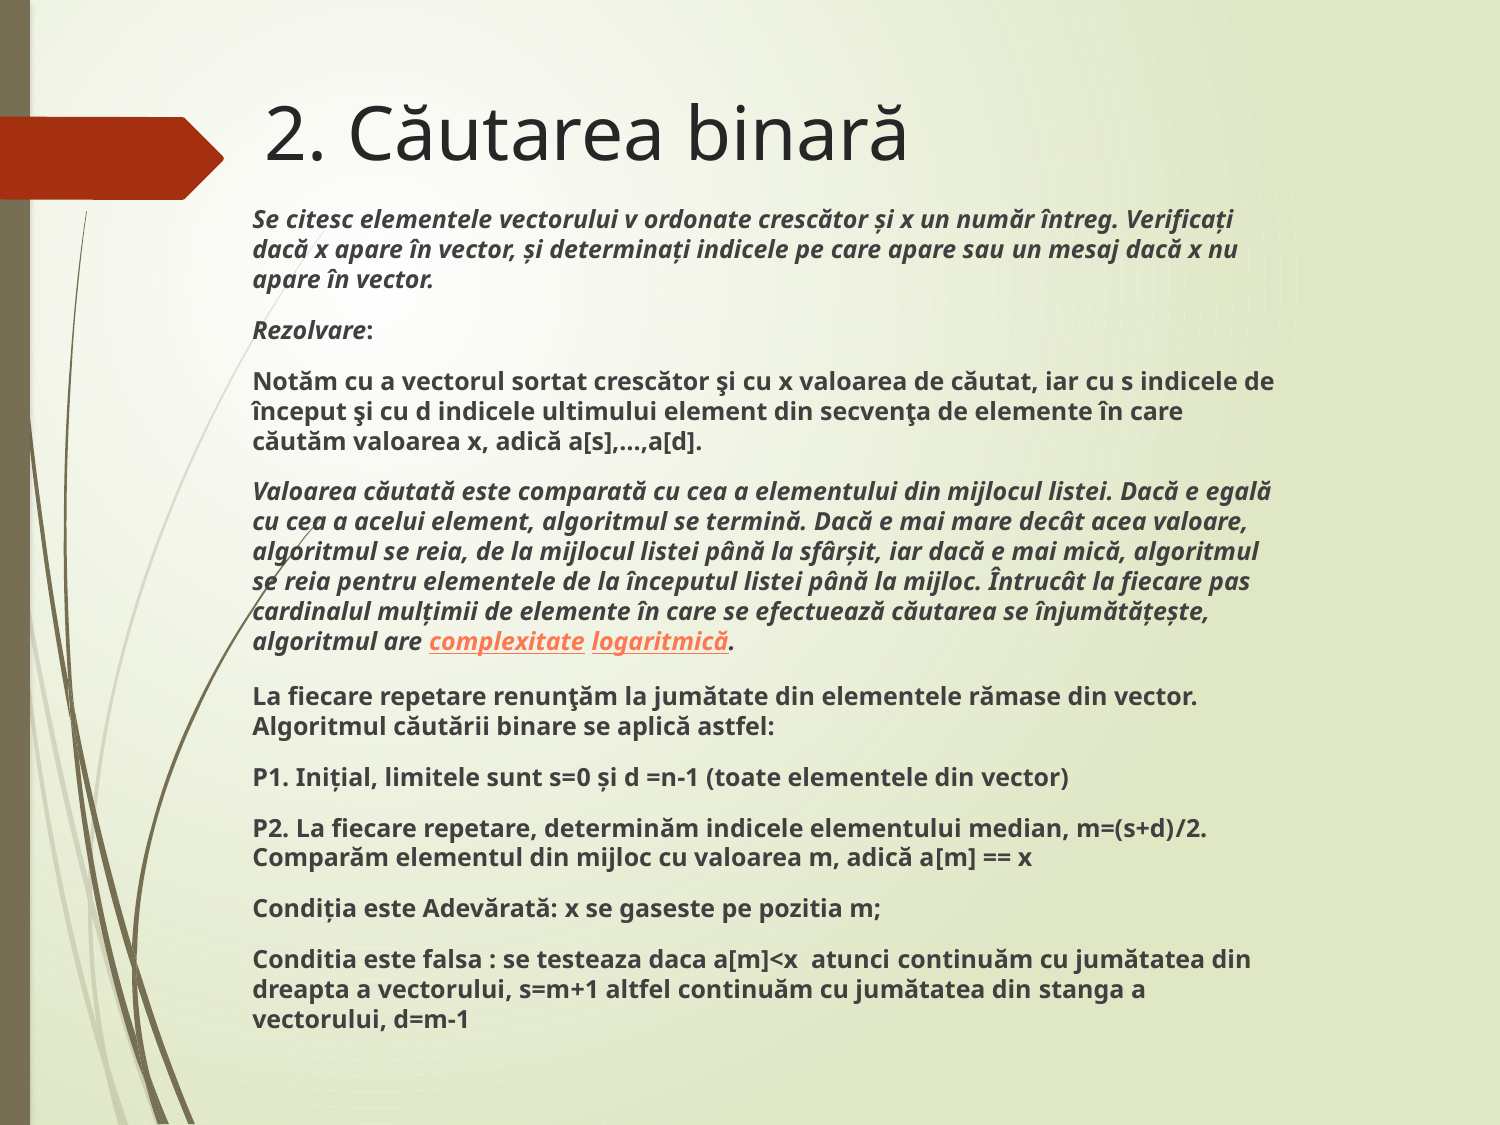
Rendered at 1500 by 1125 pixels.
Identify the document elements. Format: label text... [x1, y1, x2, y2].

title 2. Căutarea binară [249, 78, 1500, 266]
list Se citesc elementele vectorului v ordonate crescător şi x un număr întreg. Verificaţi dacă x apare în vector, şi determinaţi indicele pe care apare sau un mesaj dacă x nu apare în vector. Rezolvare: Notăm cu a vectorul sortat crescător şi cu x valoarea de căutat, iar cu s indicele de început şi cu d indicele ultimului element din secvenţa de elemente în care căutăm valoarea x, adică a[s],…,a[d]. Valoarea căutată este comparată cu cea a elementului din mijlocul listei. Dacă e egală cu cea a acelui element, algoritmul se termină. Dacă e mai mare decât acea valoare, algoritmul se reia, de la mijlocul listei până la sfârşit, iar dacă e mai mică, algoritmul se reia pentru elementele de la începutul listei până la mijloc. Întrucât la fiecare pas cardinalul mulţimii de elemente în care se efectuează căutarea se înjumătăţeşte, algoritmul are complexitate logaritmică. La fiecare repetare renunţăm la jumătate din elementele rămase din vector. Algoritmul căutării binare se aplică astfel: P1. Iniţial, limitele sunt s=0 şi d =n-1 (toate elementele din vector) P2. La fiecare repetare, determinăm indicele elementului median, m=(s+d)/2. Comparăm elementul din mijloc cu valoarea m, adică a[m] == x Condiţia este Adevărată: x se gaseste pe pozitia m; Conditia este falsa : se testeaza daca a[m]<x atunci continuăm cu jumătatea din dreapta a vectorului, s=m+1 altfel continuăm cu jumătatea din stanga a vectorului, d=m-1 [218, 196, 1300, 816]
